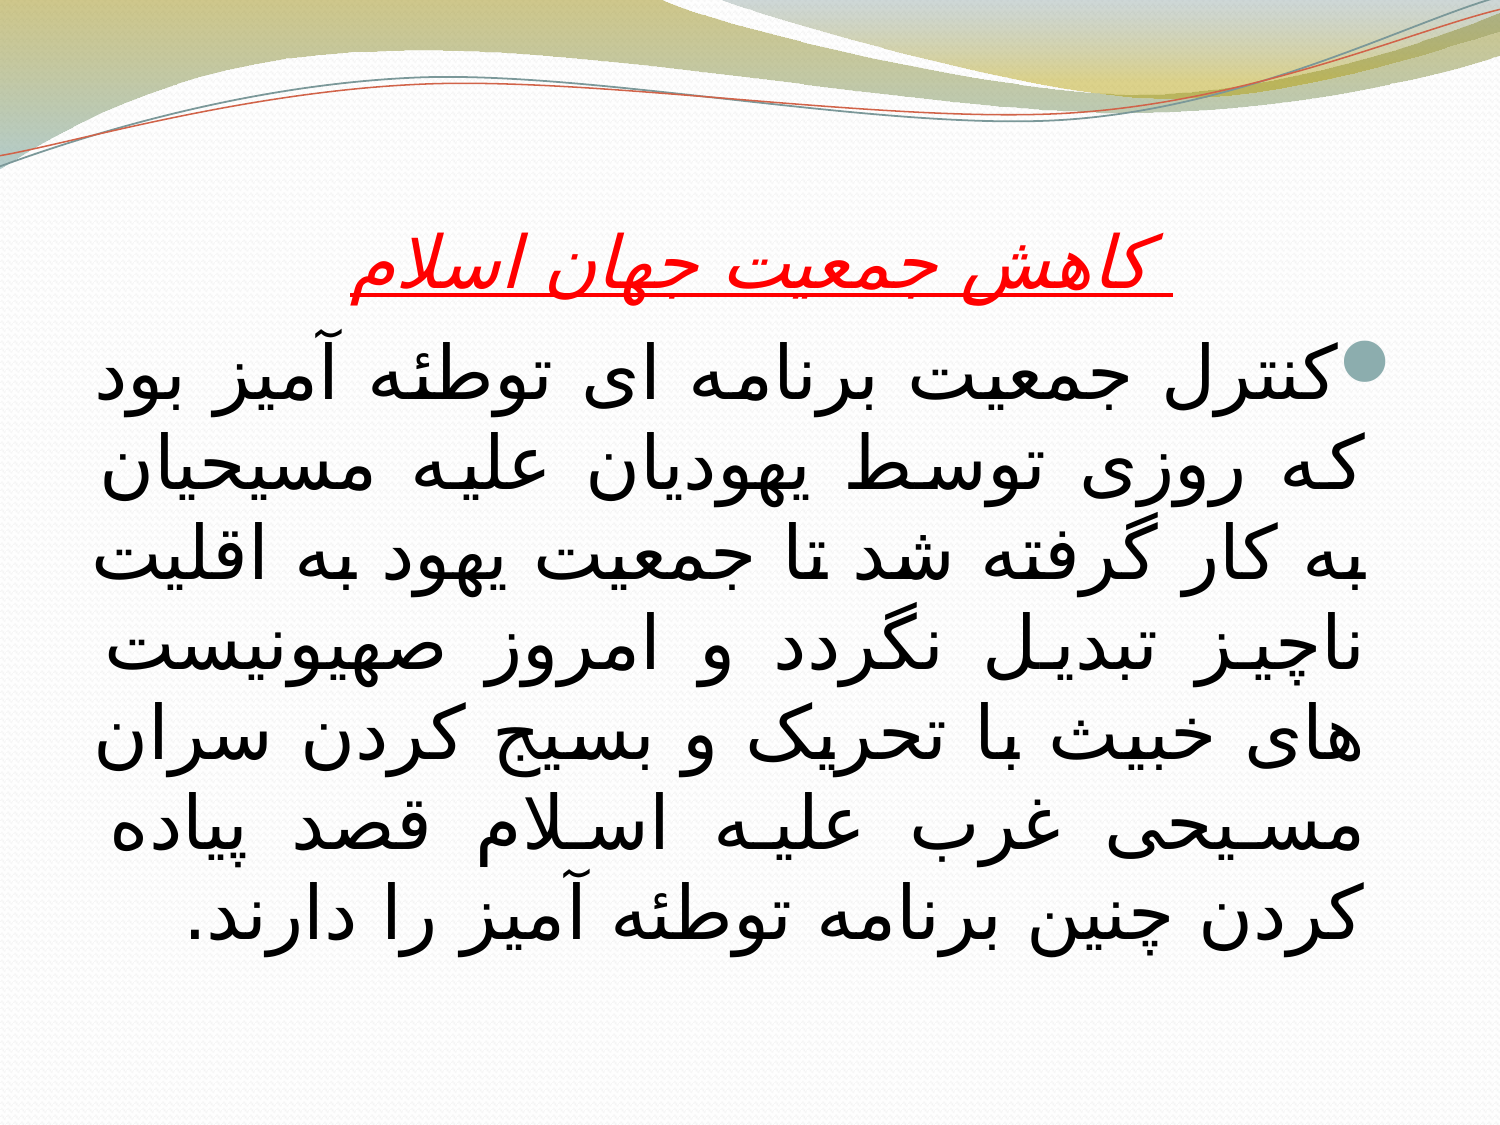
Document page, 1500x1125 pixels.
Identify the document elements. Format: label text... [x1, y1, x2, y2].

title کاهش جمعیت جهان اسلام [269, 115, 1255, 304]
list کنترل جمعیت برنامه ای توطئه آمیز بود که روزی توسط یهودیان علیه مسیحیان به کار گرفته شد تا جمعیت یهود به اقلیت ناچیز تبدیل نگردد و امروز صهیونیست های خبیث با تحریک و بسیج کردن سران مسیحی غرب علیه اسلام قصد پیاده کردن چنین برنامه توطئه آمیز را دارند. [74, 317, 1426, 1038]
